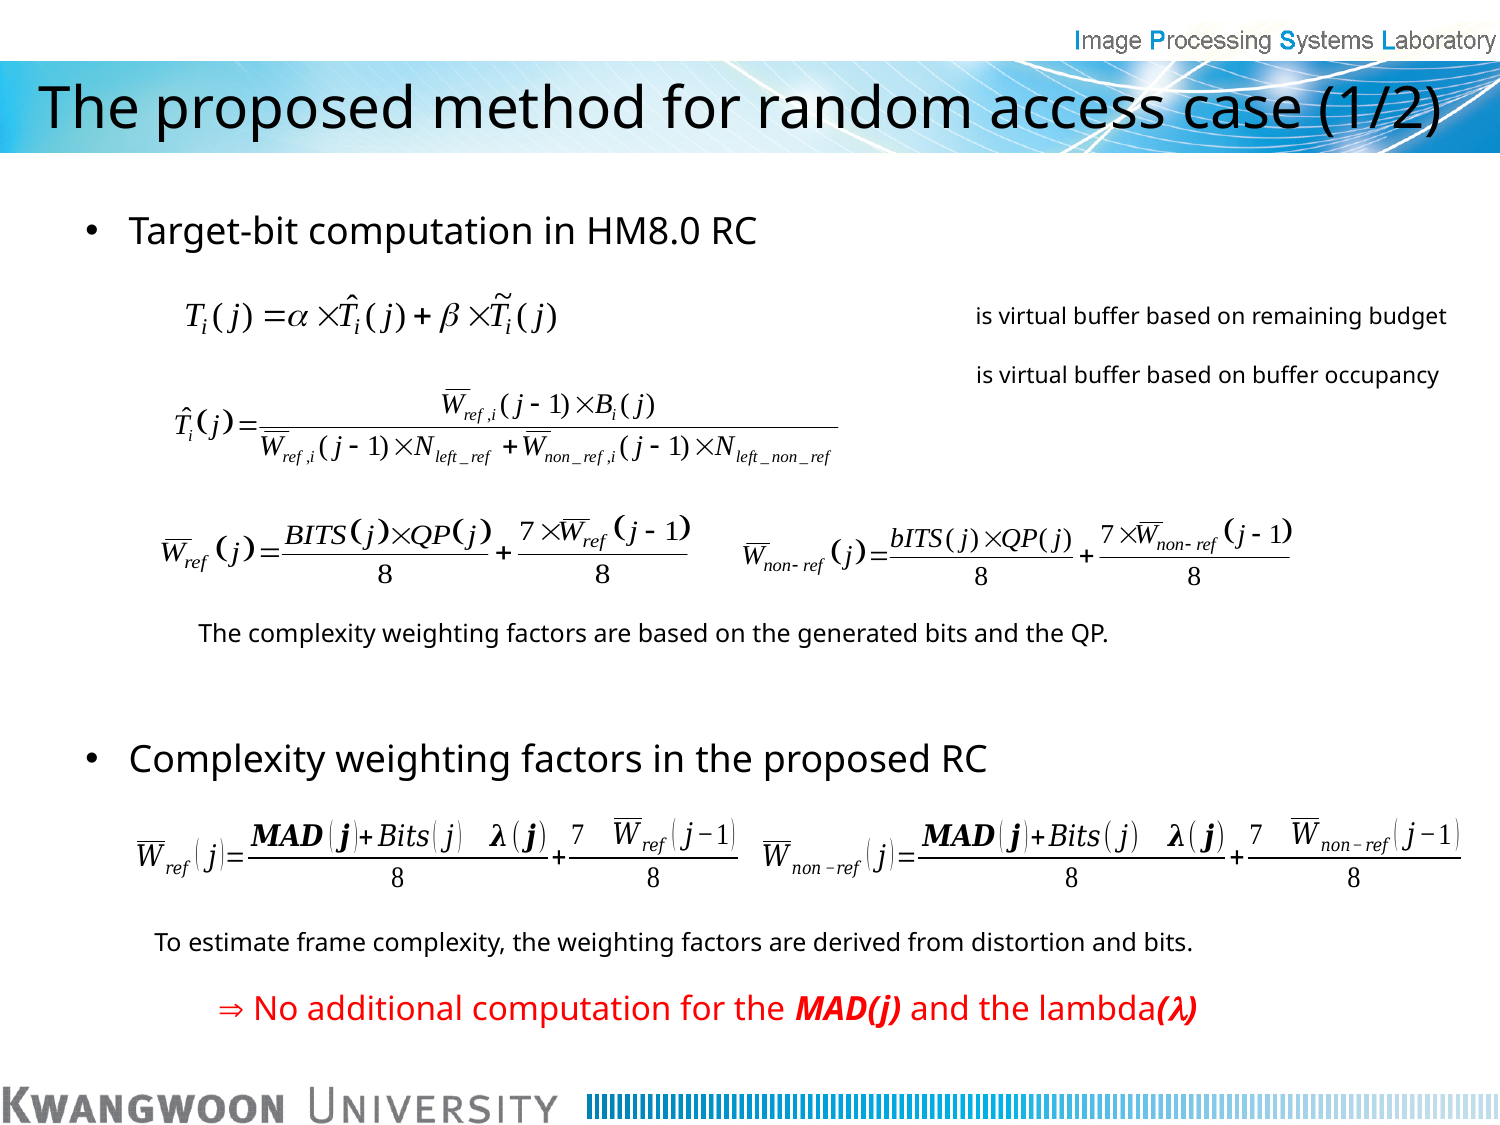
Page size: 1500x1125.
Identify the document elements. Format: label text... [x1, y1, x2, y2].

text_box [740, 518, 1294, 591]
text_box  No additional computation for the MAD(j) and the lambda() [203, 979, 1213, 1034]
title The proposed method for random access case (1/2) [23, 58, 1483, 153]
text_box To estimate frame complexity, the weighting factors are derived from distortion and bits. [139, 918, 1210, 964]
list Target-bit computation in HM8.0 RC [70, 198, 1483, 326]
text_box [159, 514, 693, 589]
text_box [182, 290, 562, 340]
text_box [170, 381, 845, 474]
text_box Complexity weighting factors in the proposed RC [70, 727, 1425, 811]
text_box The complexity weighting factors are based on the generated bits and the QP. [183, 609, 1126, 655]
picture [0, 1, 1500, 1125]
